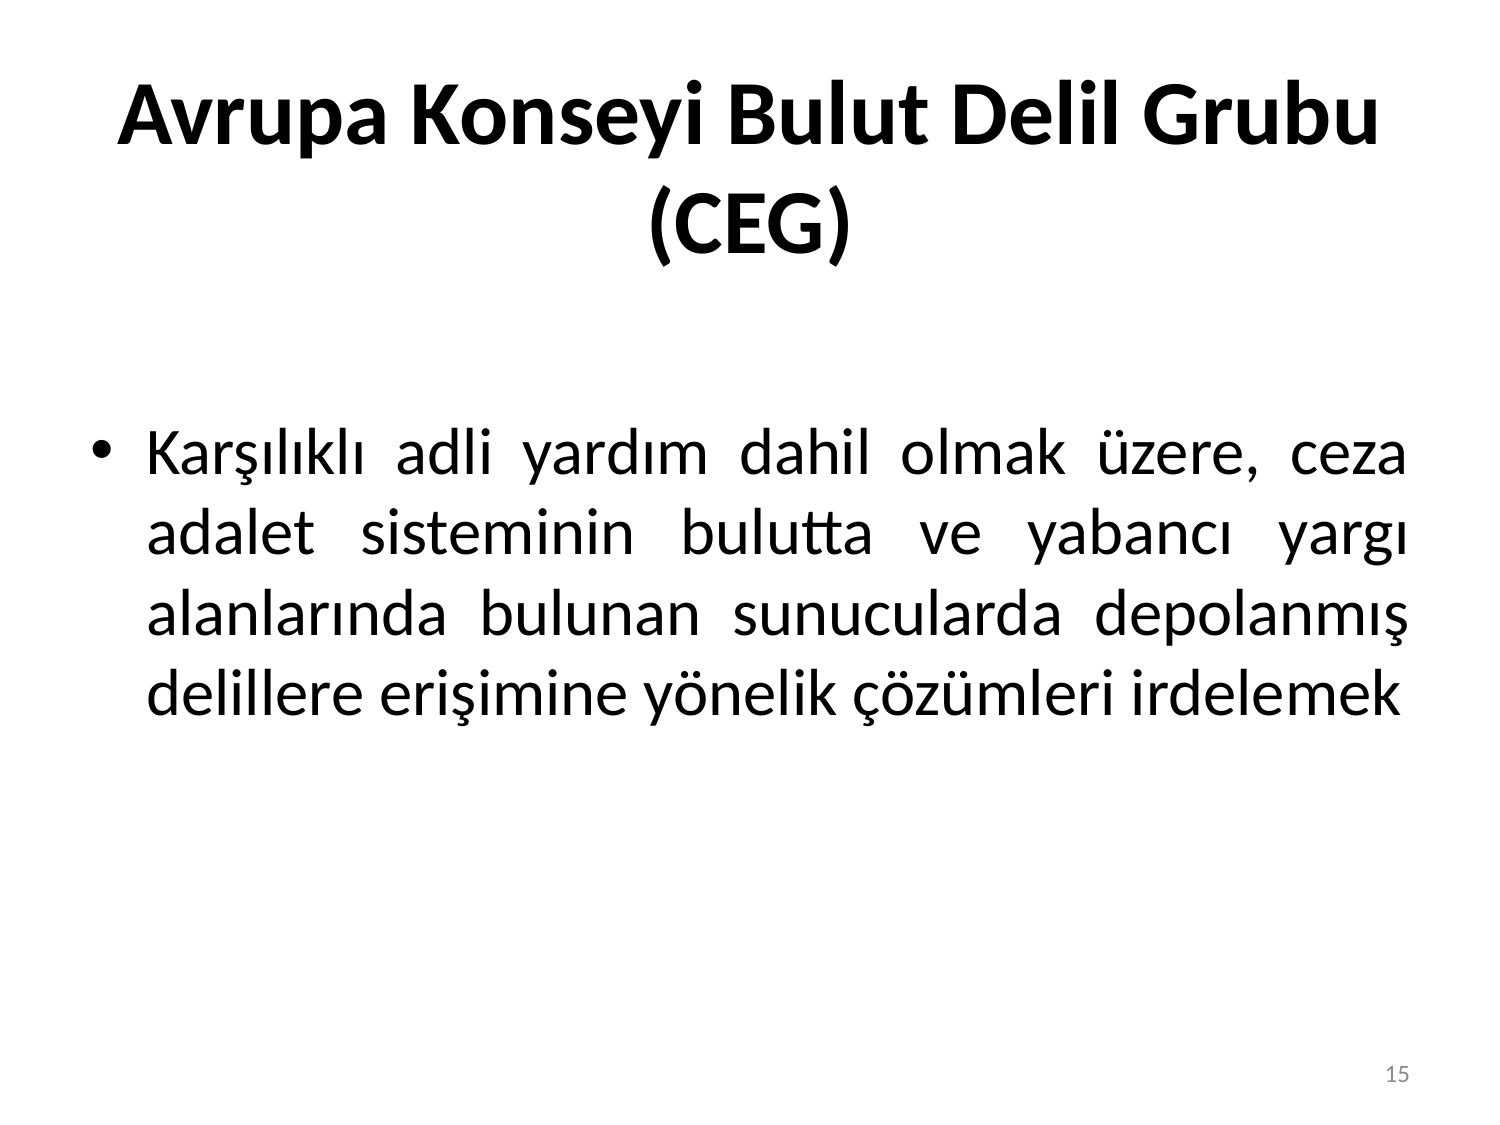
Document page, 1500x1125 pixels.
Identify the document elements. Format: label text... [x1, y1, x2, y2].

title Avrupa Konseyi Bulut Delil Grubu (CEG) [75, 45, 1425, 233]
list Karşılıklı adli yardım dahil olmak üzere, ceza adalet sisteminin bulutta ve yabancı yargı alanlarında bulunan sunucularda depolanmış delillere erişimine yönelik çözümleri irdelemek [75, 400, 1425, 1005]
slide_number 15 [1074, 1042, 1425, 1103]
